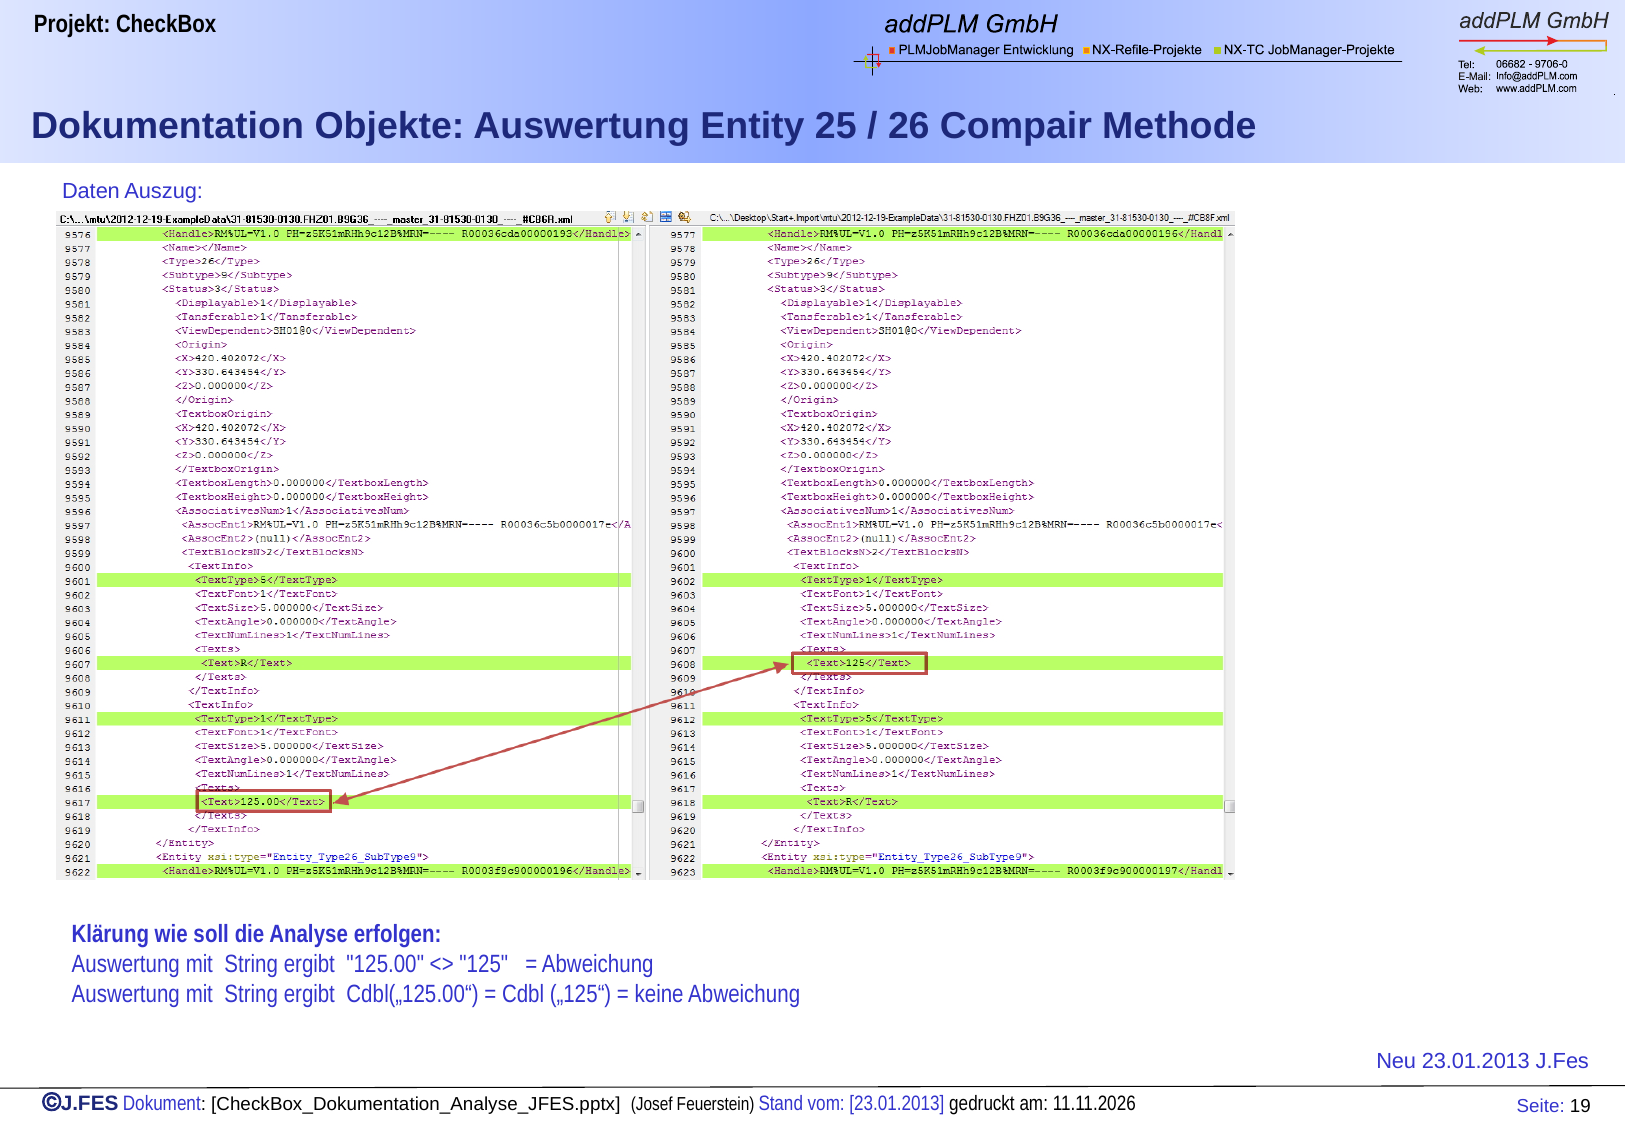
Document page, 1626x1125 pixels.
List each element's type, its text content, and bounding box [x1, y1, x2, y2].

title Dokumentation Objekte: Auswertung Entity 25 / 26 Compair Methode [30, 73, 1600, 148]
picture [56, 211, 1236, 880]
text_box Klärung wie soll die Analyse erfolgen: Auswertung mit String ergibt "125.00" <> "125" = Abweichung Auswertung mit String ergibt Cdbl(„125.00“) = Cdbl („125“) = keine Abweichung [56, 910, 1185, 1015]
text_box Neu 23.01.2013 J.Fes [1343, 1039, 1604, 1081]
text_box Daten Auszug: [47, 168, 382, 210]
